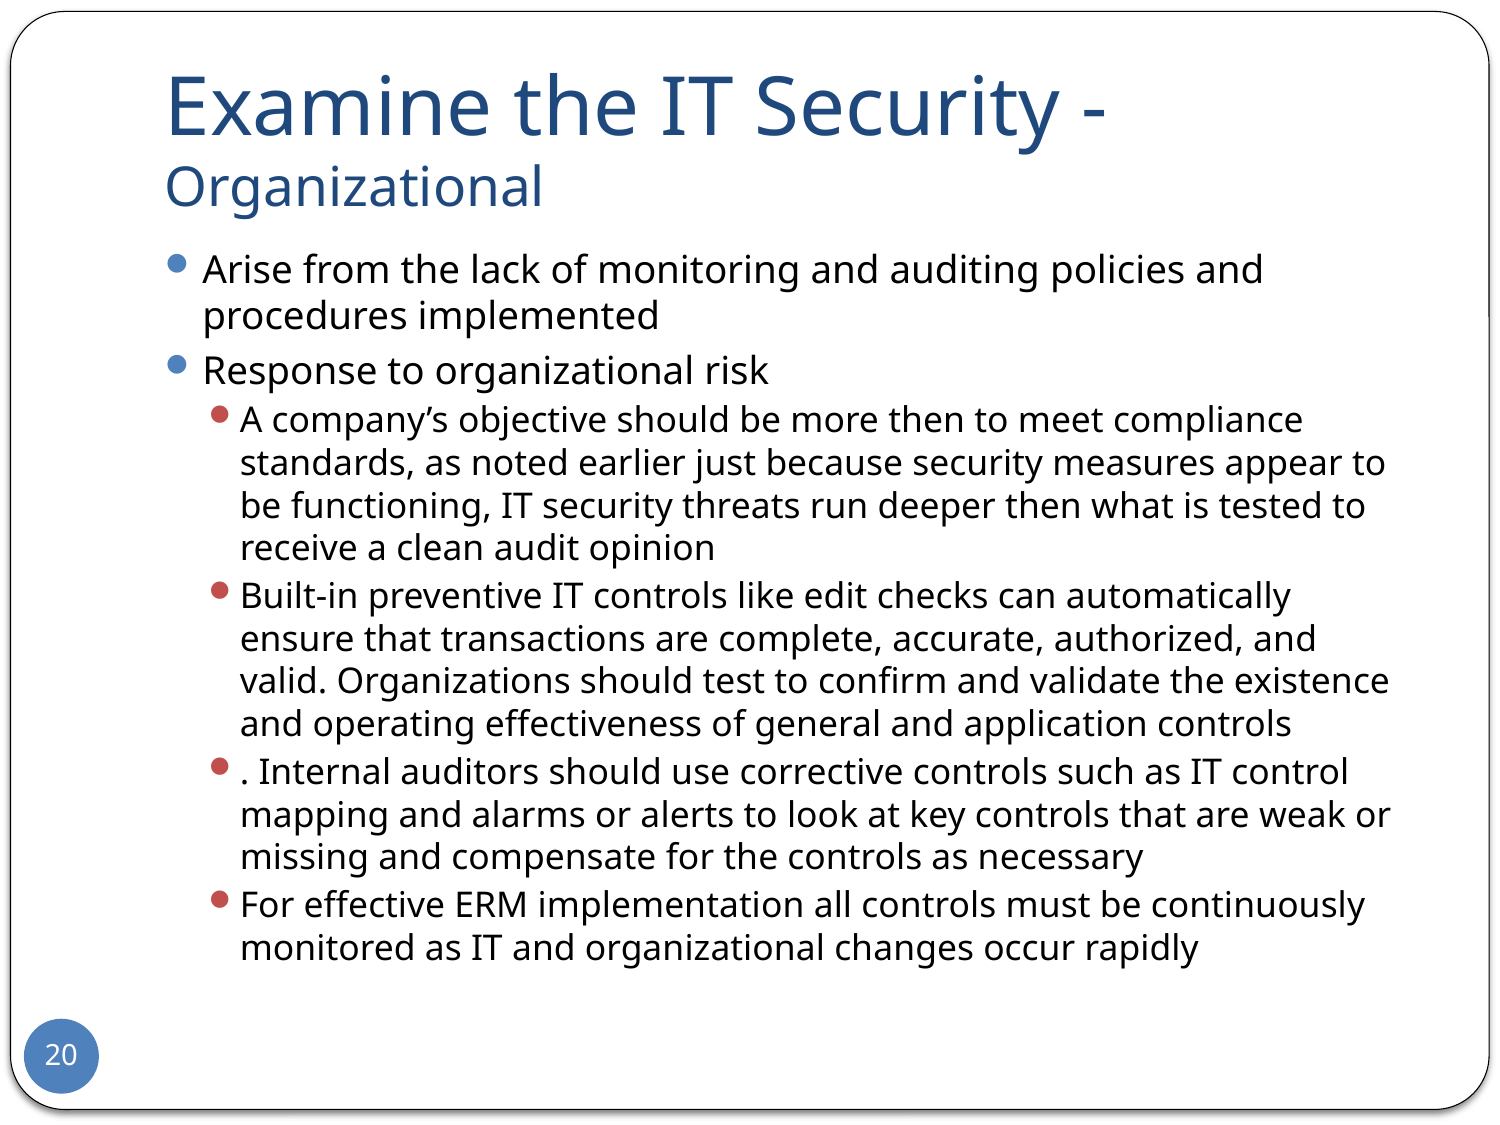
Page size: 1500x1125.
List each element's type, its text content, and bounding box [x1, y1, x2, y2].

title Examine the IT Security - Organizational [150, 45, 1425, 233]
list Arise from the lack of monitoring and auditing policies and procedures implemented Response to organizational risk A company’s objective should be more then to meet compliance standards, as noted earlier just because security measures appear to be functioning, IT security threats run deeper then what is tested to receive a clean audit opinion Built-in preventive IT controls like edit checks can automatically ensure that transactions are complete, accurate, authorized, and valid. Organizations should test to confirm and validate the existence and operating effectiveness of general and application controls . Internal auditors should use corrective controls such as IT control mapping and alarms or alerts to look at key controls that are weak or missing and compensate for the controls as necessary For effective ERM implementation all controls must be continuously monitored as IT and organizational changes occur rapidly [150, 237, 1425, 988]
slide_number 20 [23, 1018, 99, 1094]
